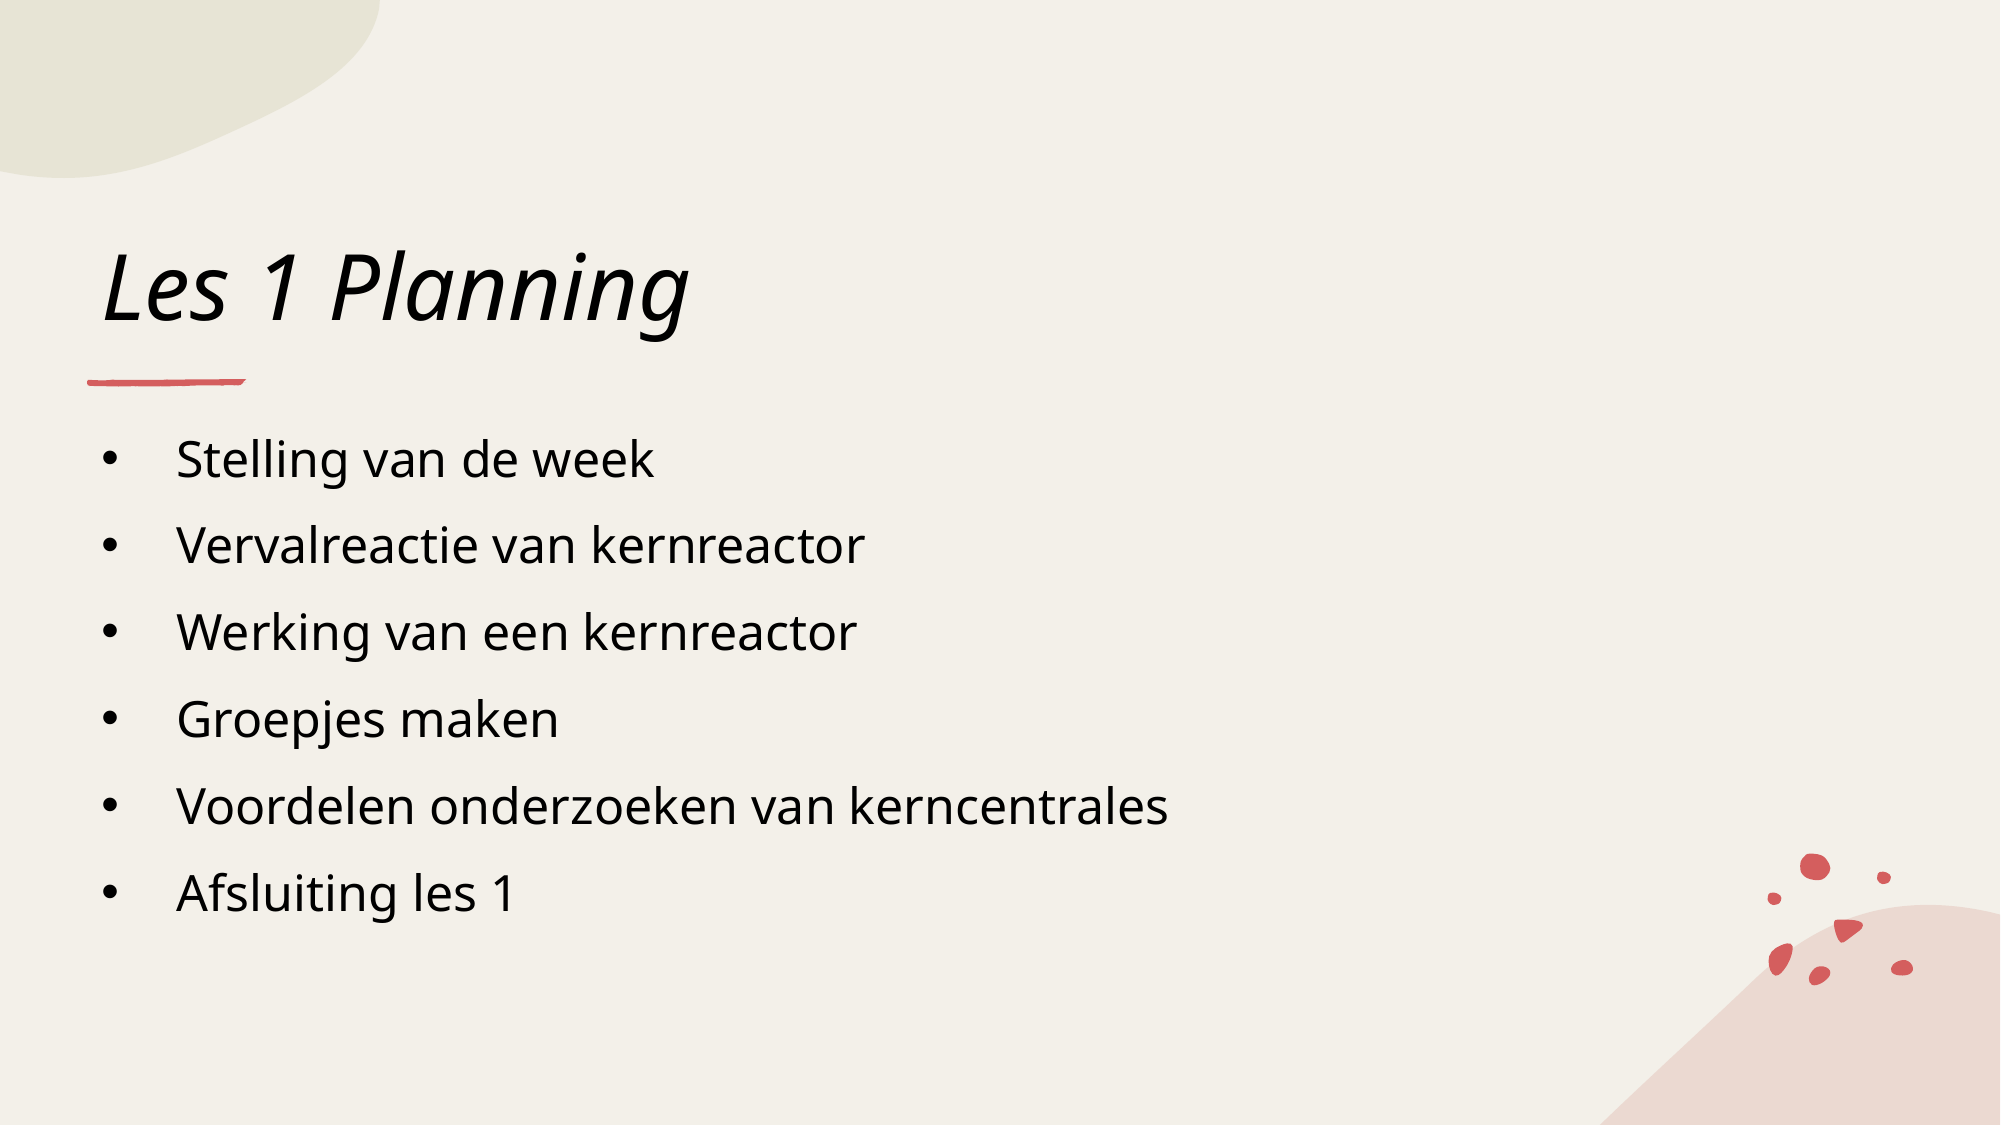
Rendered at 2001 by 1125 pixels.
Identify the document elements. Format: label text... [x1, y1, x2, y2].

list Stelling van de week Vervalreactie van kernreactor Werking van een kernreactor Groepjes maken Voordelen onderzoeken van kerncentrales Afsluiting les 1 [86, 413, 1740, 996]
title Les 1 Planning [86, 129, 1740, 347]
